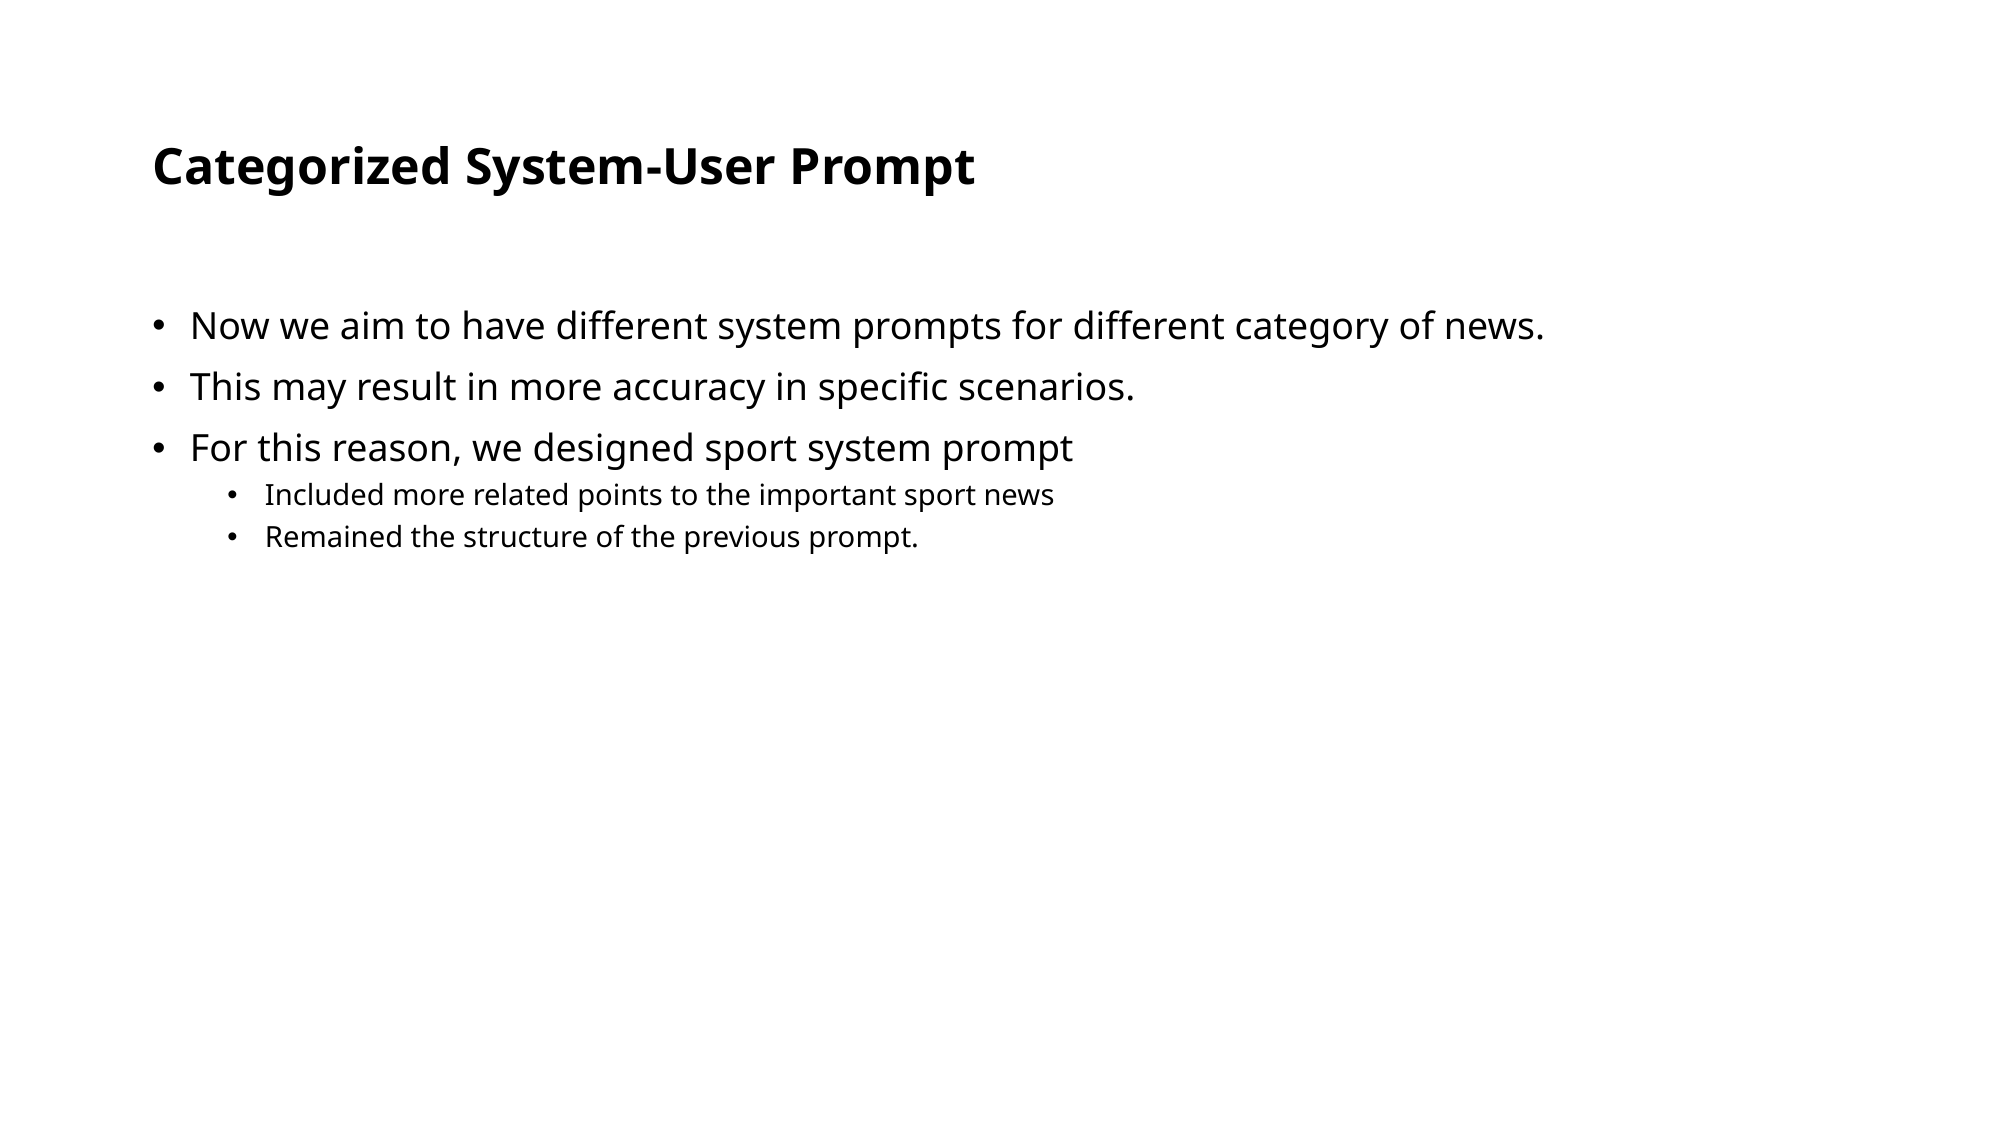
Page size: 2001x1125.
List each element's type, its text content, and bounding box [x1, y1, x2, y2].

title Categorized System-User Prompt [137, 59, 1863, 278]
list Now we aim to have different system prompts for different category of news. This may result in more accuracy in specific scenarios. For this reason, we designed sport system prompt Included more related points to the important sport news Remained the structure of the previous prompt. [137, 299, 1863, 1014]
